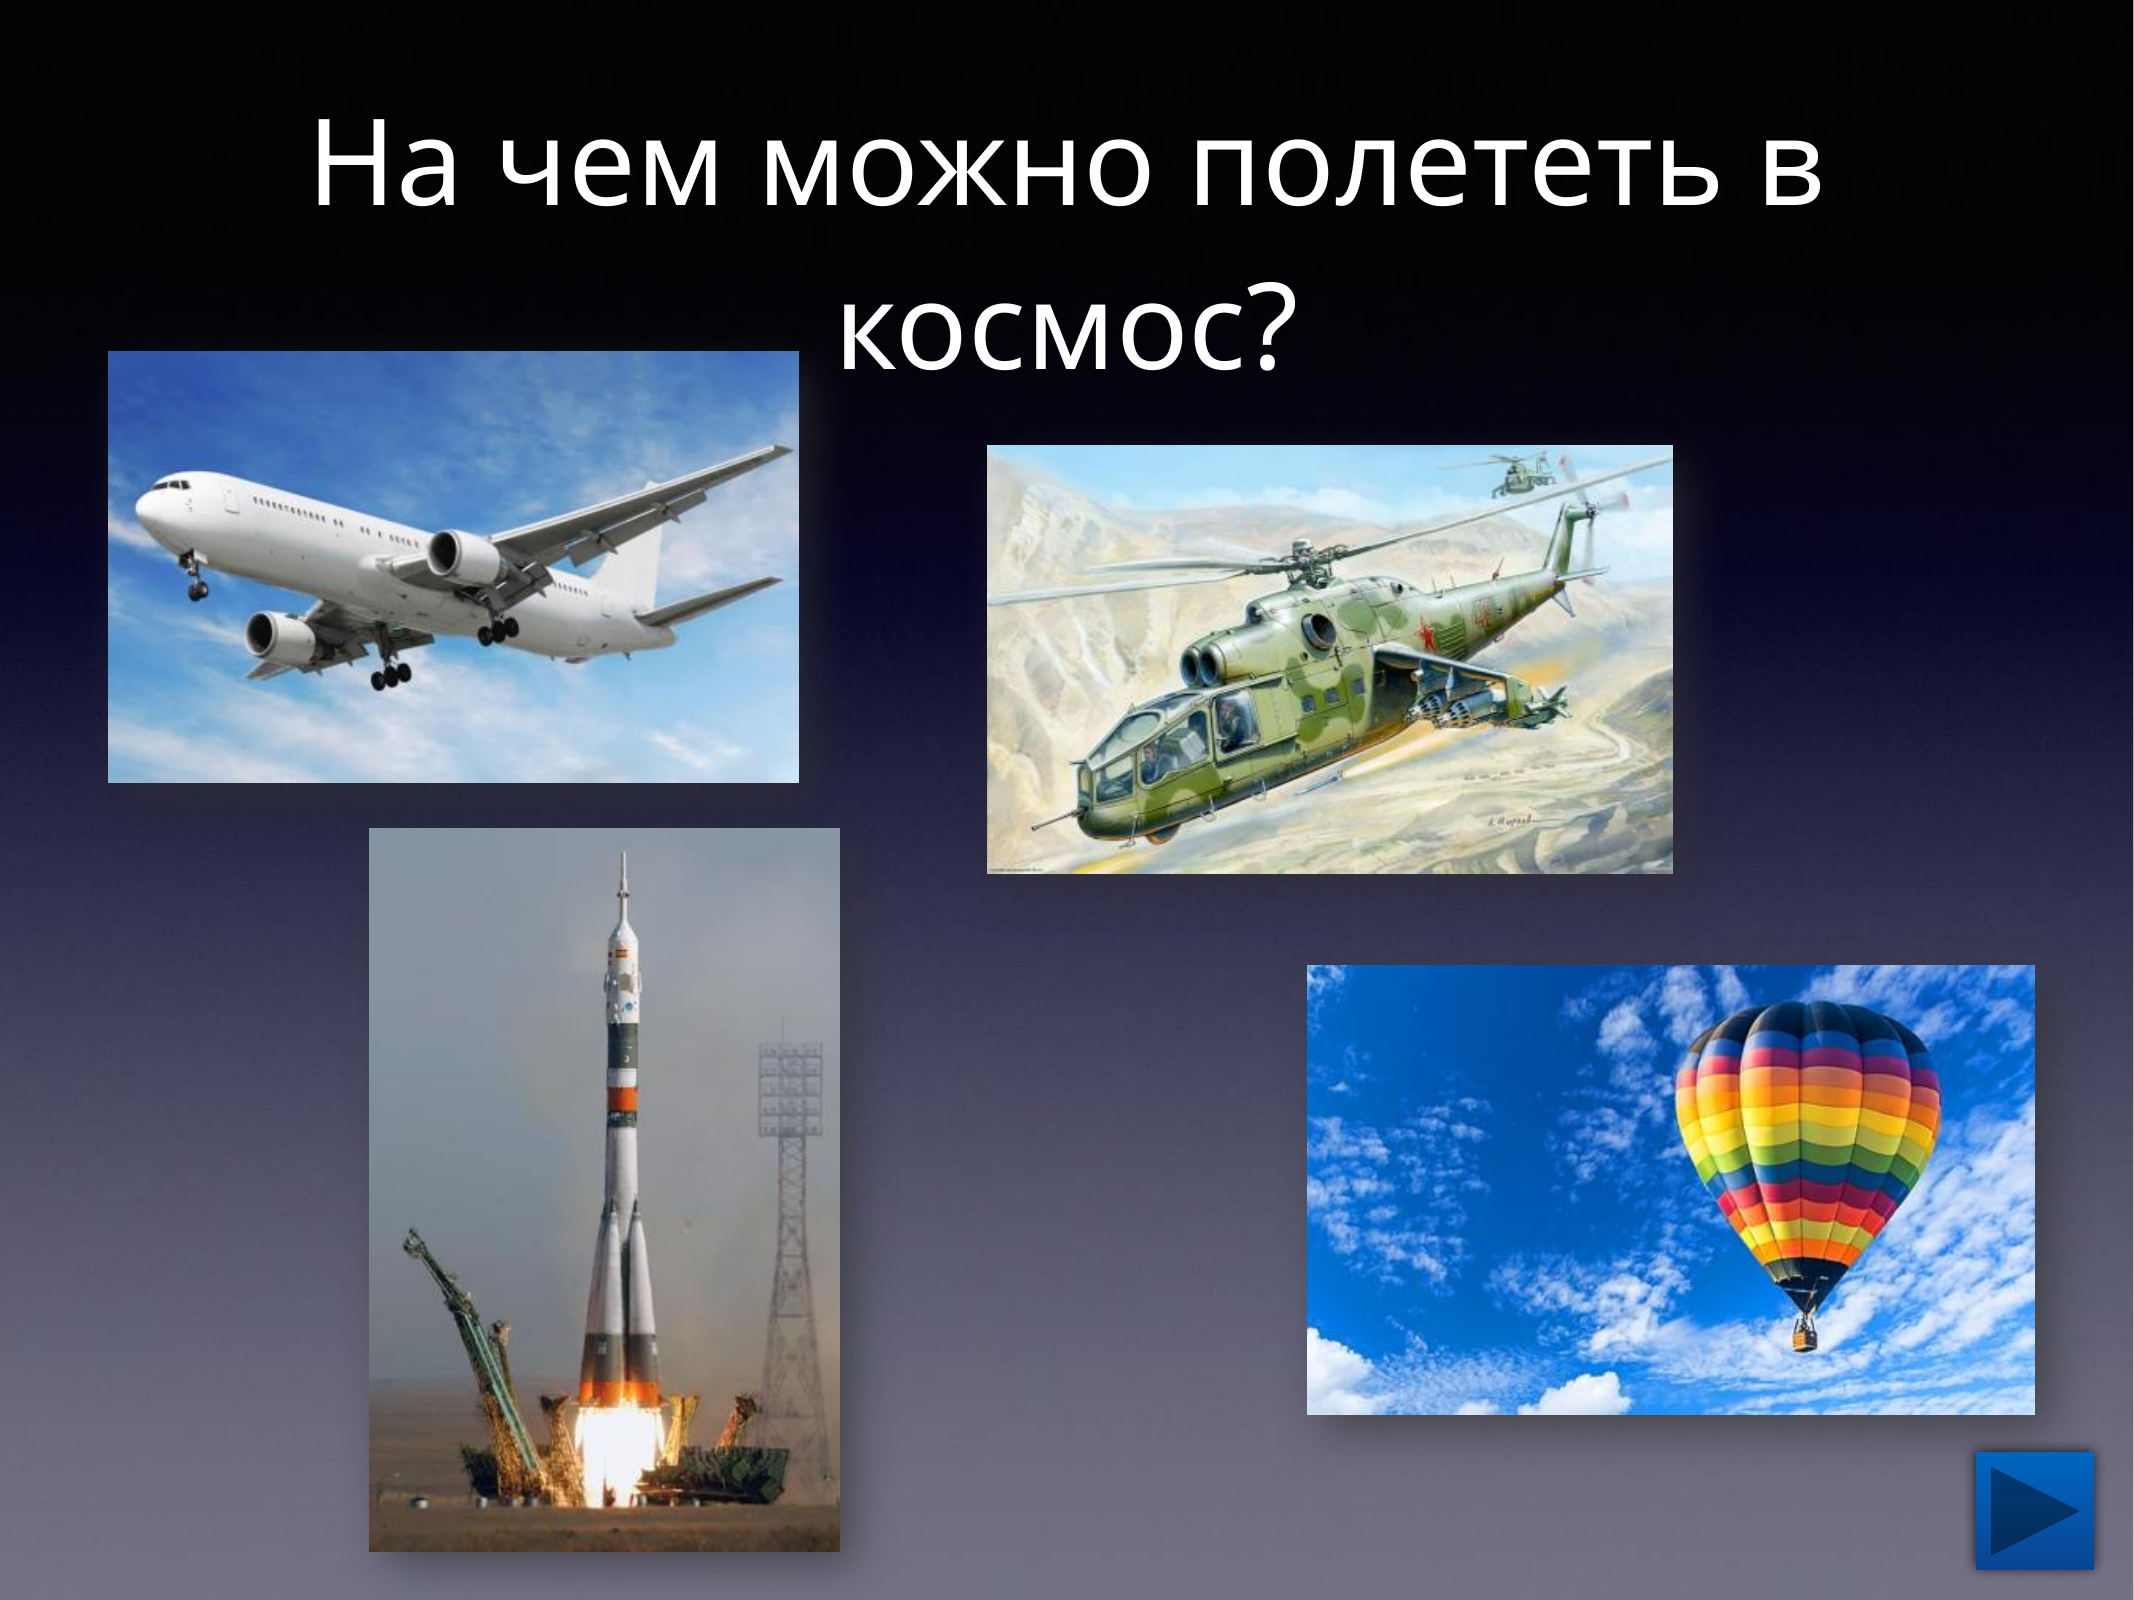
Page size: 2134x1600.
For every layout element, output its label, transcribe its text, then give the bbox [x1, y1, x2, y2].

picture [0, 0, 2134, 1600]
title На чем можно полететь в космос? [155, 66, 1978, 416]
text_box [1975, 1451, 2094, 1571]
